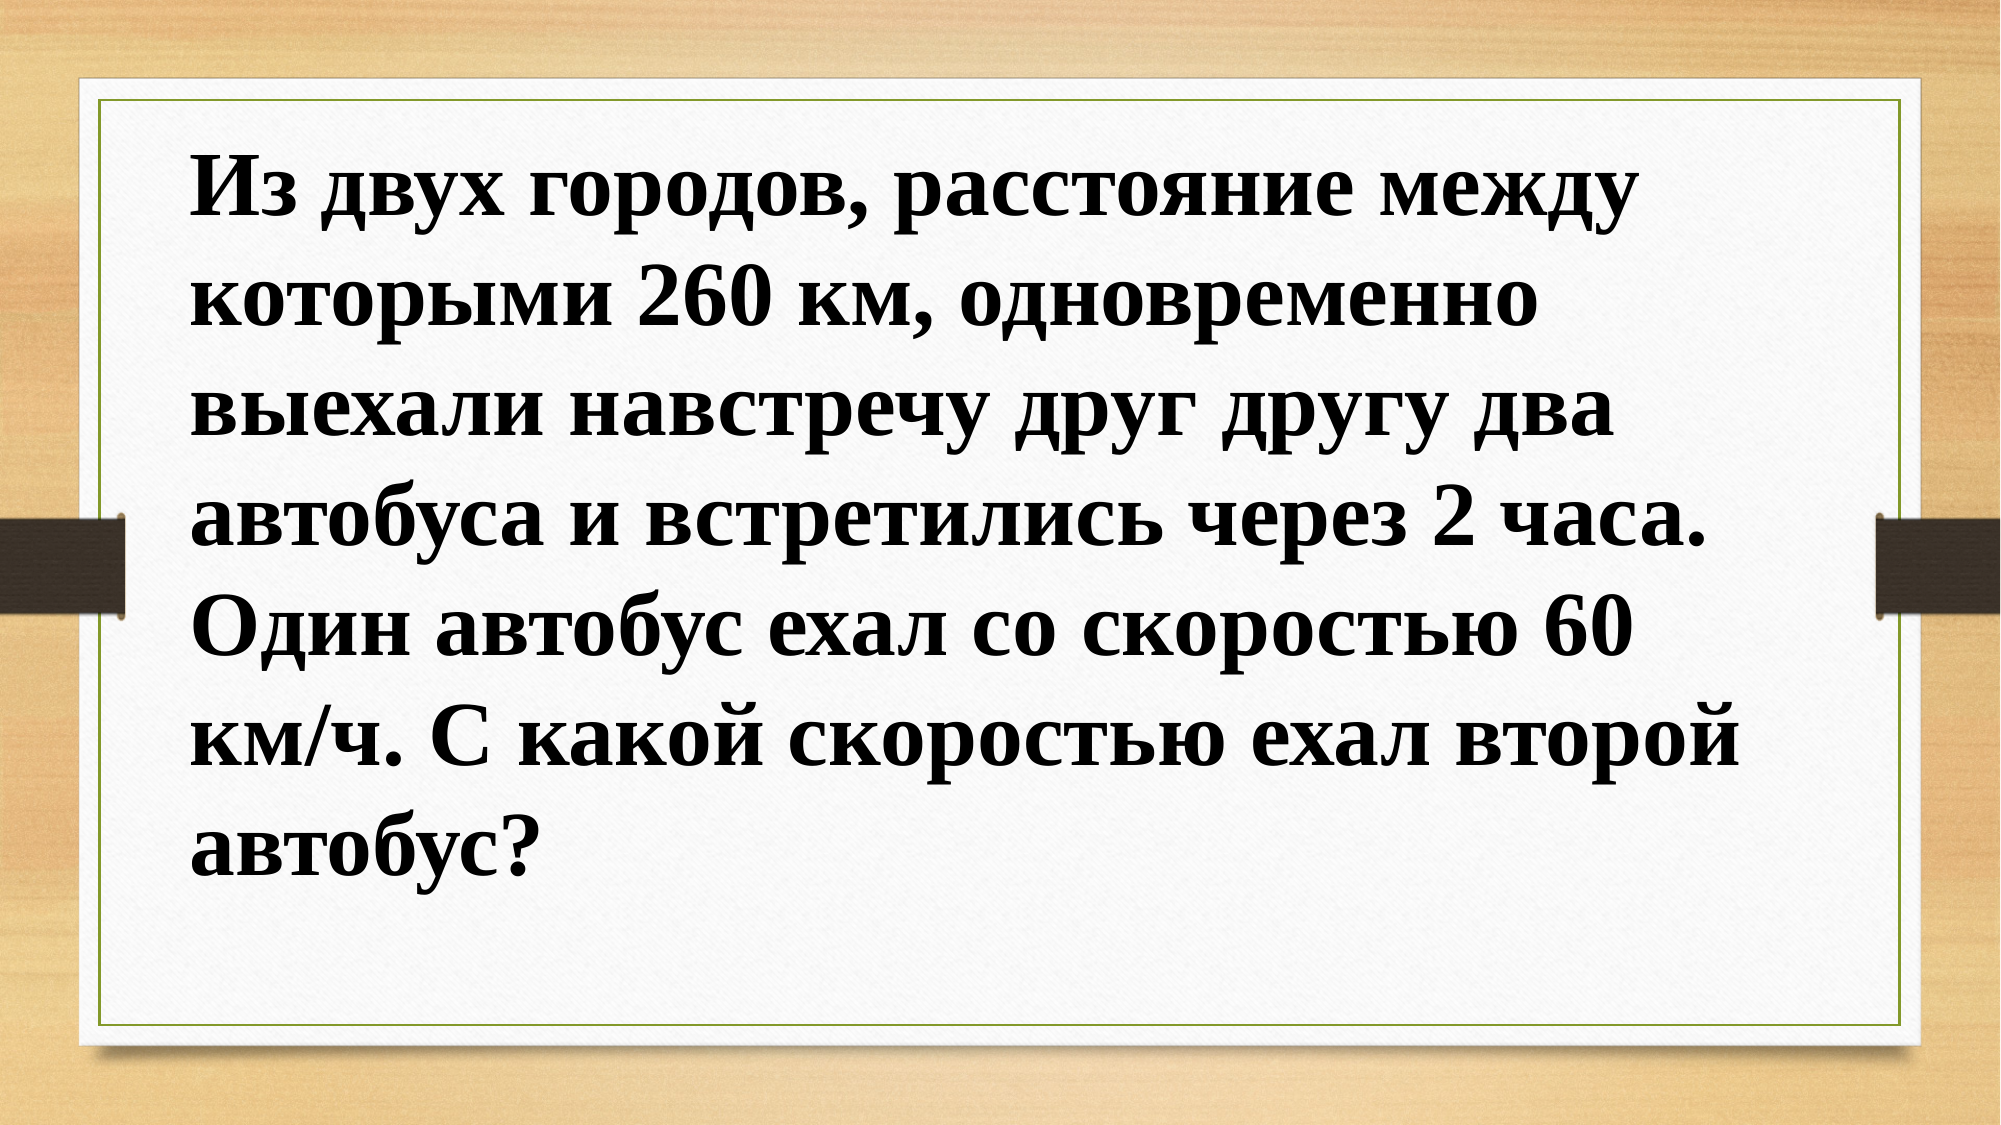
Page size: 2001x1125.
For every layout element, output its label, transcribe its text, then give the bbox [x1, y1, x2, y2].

picture [0, 0, 2001, 1125]
text_box Из двух городов, расстояние между которыми 260 км, одновременно выехали навстречу друг другу два автобуса и встретились через 2 часа. Один автобус ехал со скоростью 60 км/ч. С какой скоростью ехал второй автобус? [175, 116, 1802, 901]
